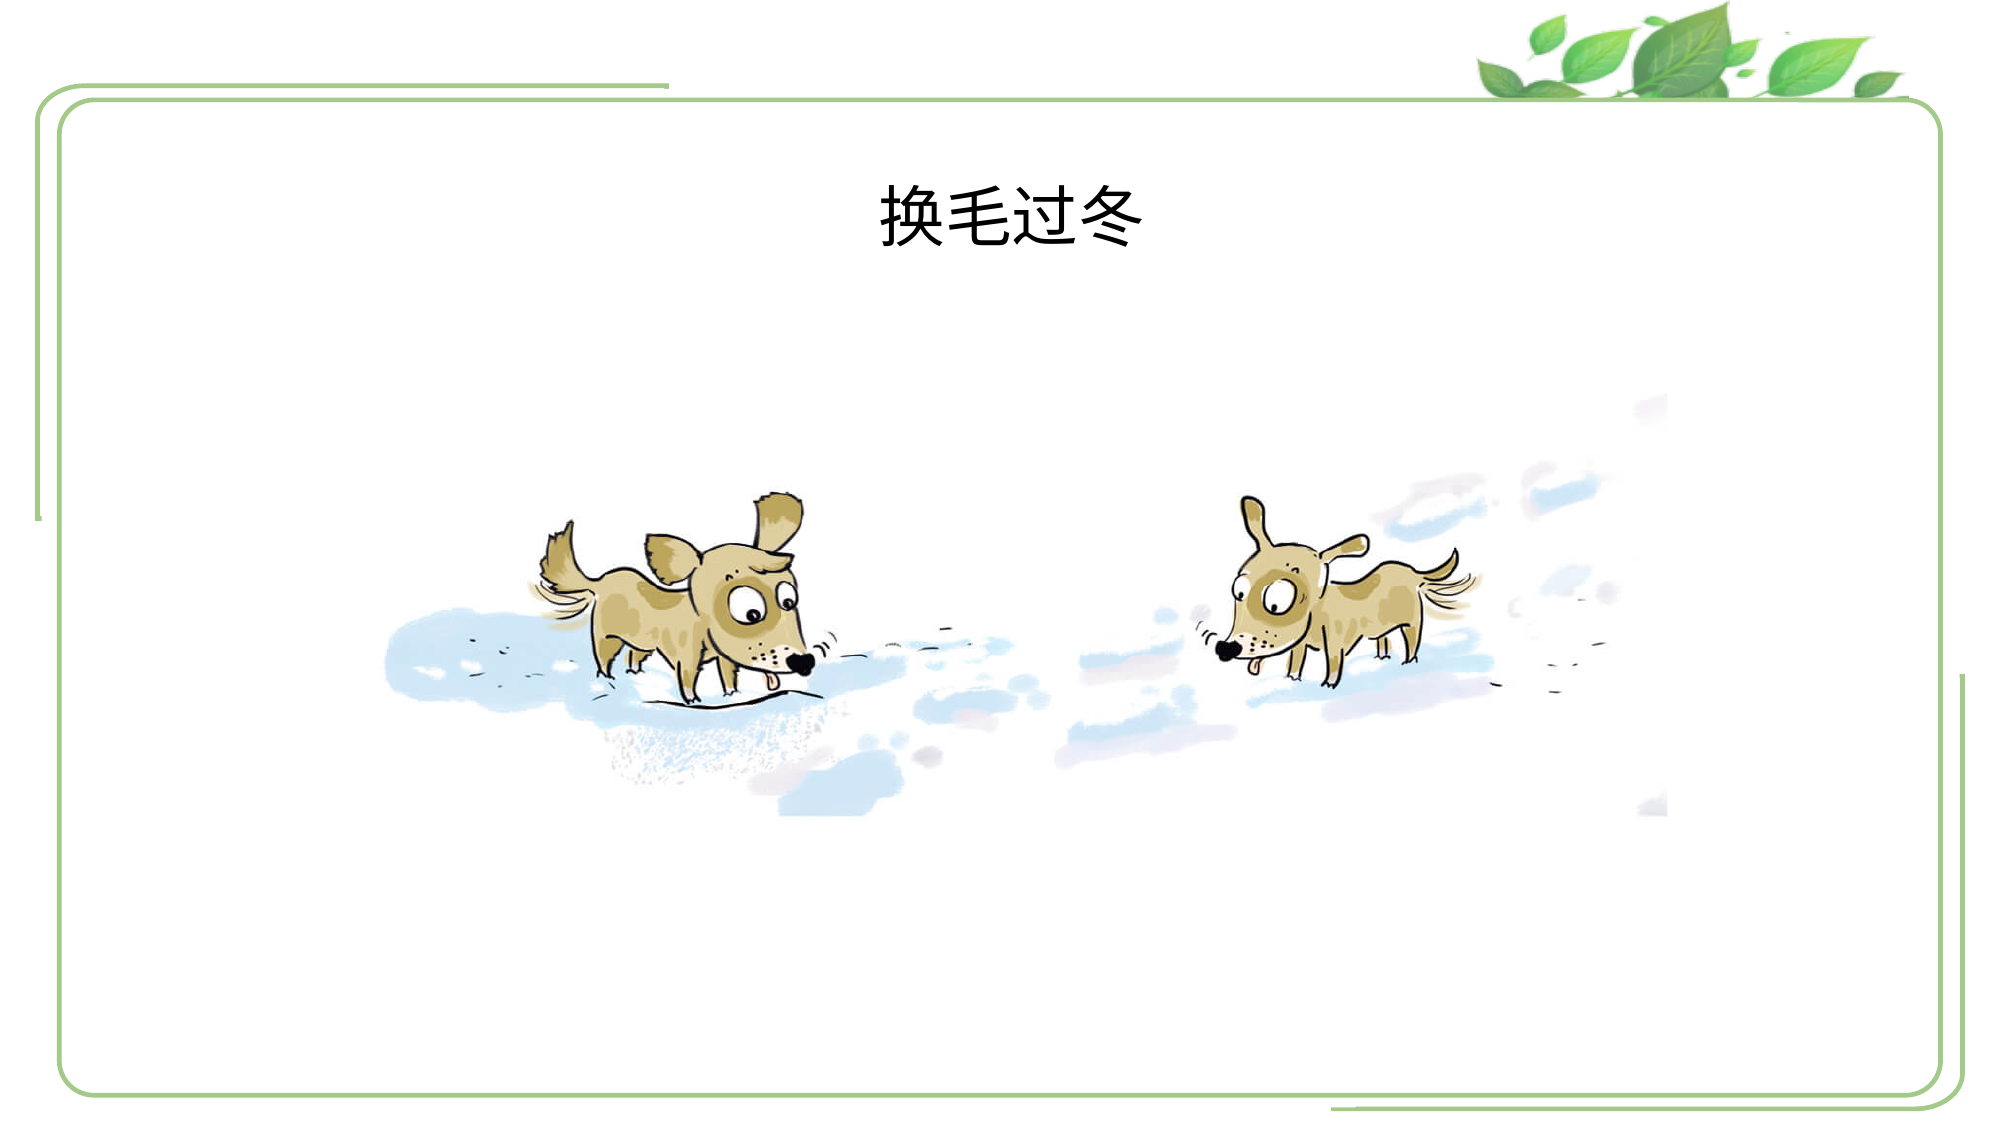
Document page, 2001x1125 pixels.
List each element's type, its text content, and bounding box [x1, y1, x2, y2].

picture [332, 391, 1668, 866]
text_box 换毛过冬 [480, 127, 1544, 263]
